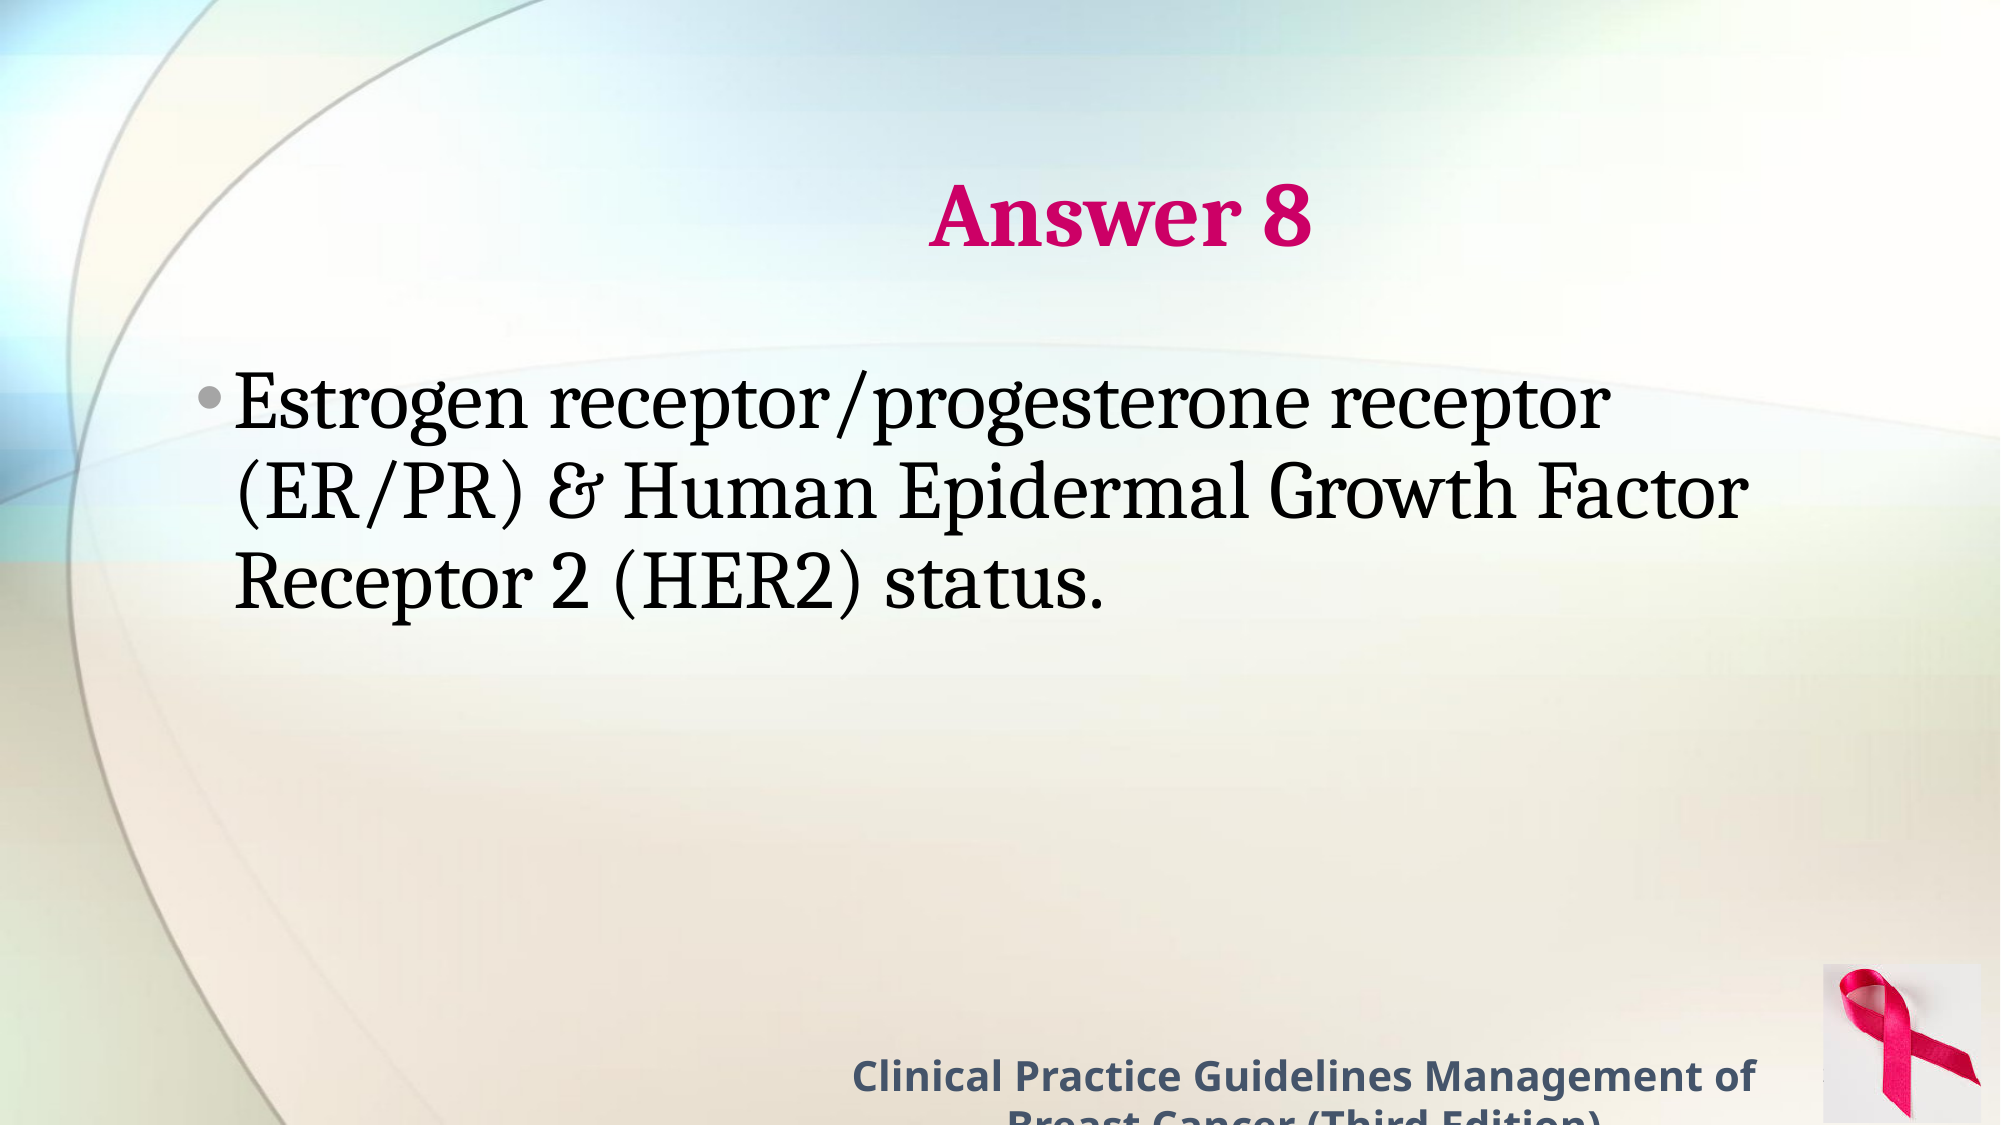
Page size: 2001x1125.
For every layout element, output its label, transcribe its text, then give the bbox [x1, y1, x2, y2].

title Answer 8 [381, 100, 1863, 319]
picture [0, 0, 2001, 1125]
list Estrogen receptor/progesterone receptor (ER/PR) & Human Epidermal Growth Factor Receptor 2 (HER2) status. [180, 349, 1863, 1023]
text_box Clinical Practice Guidelines Management of Breast Cancer (Third Edition) [788, 1042, 1820, 1125]
